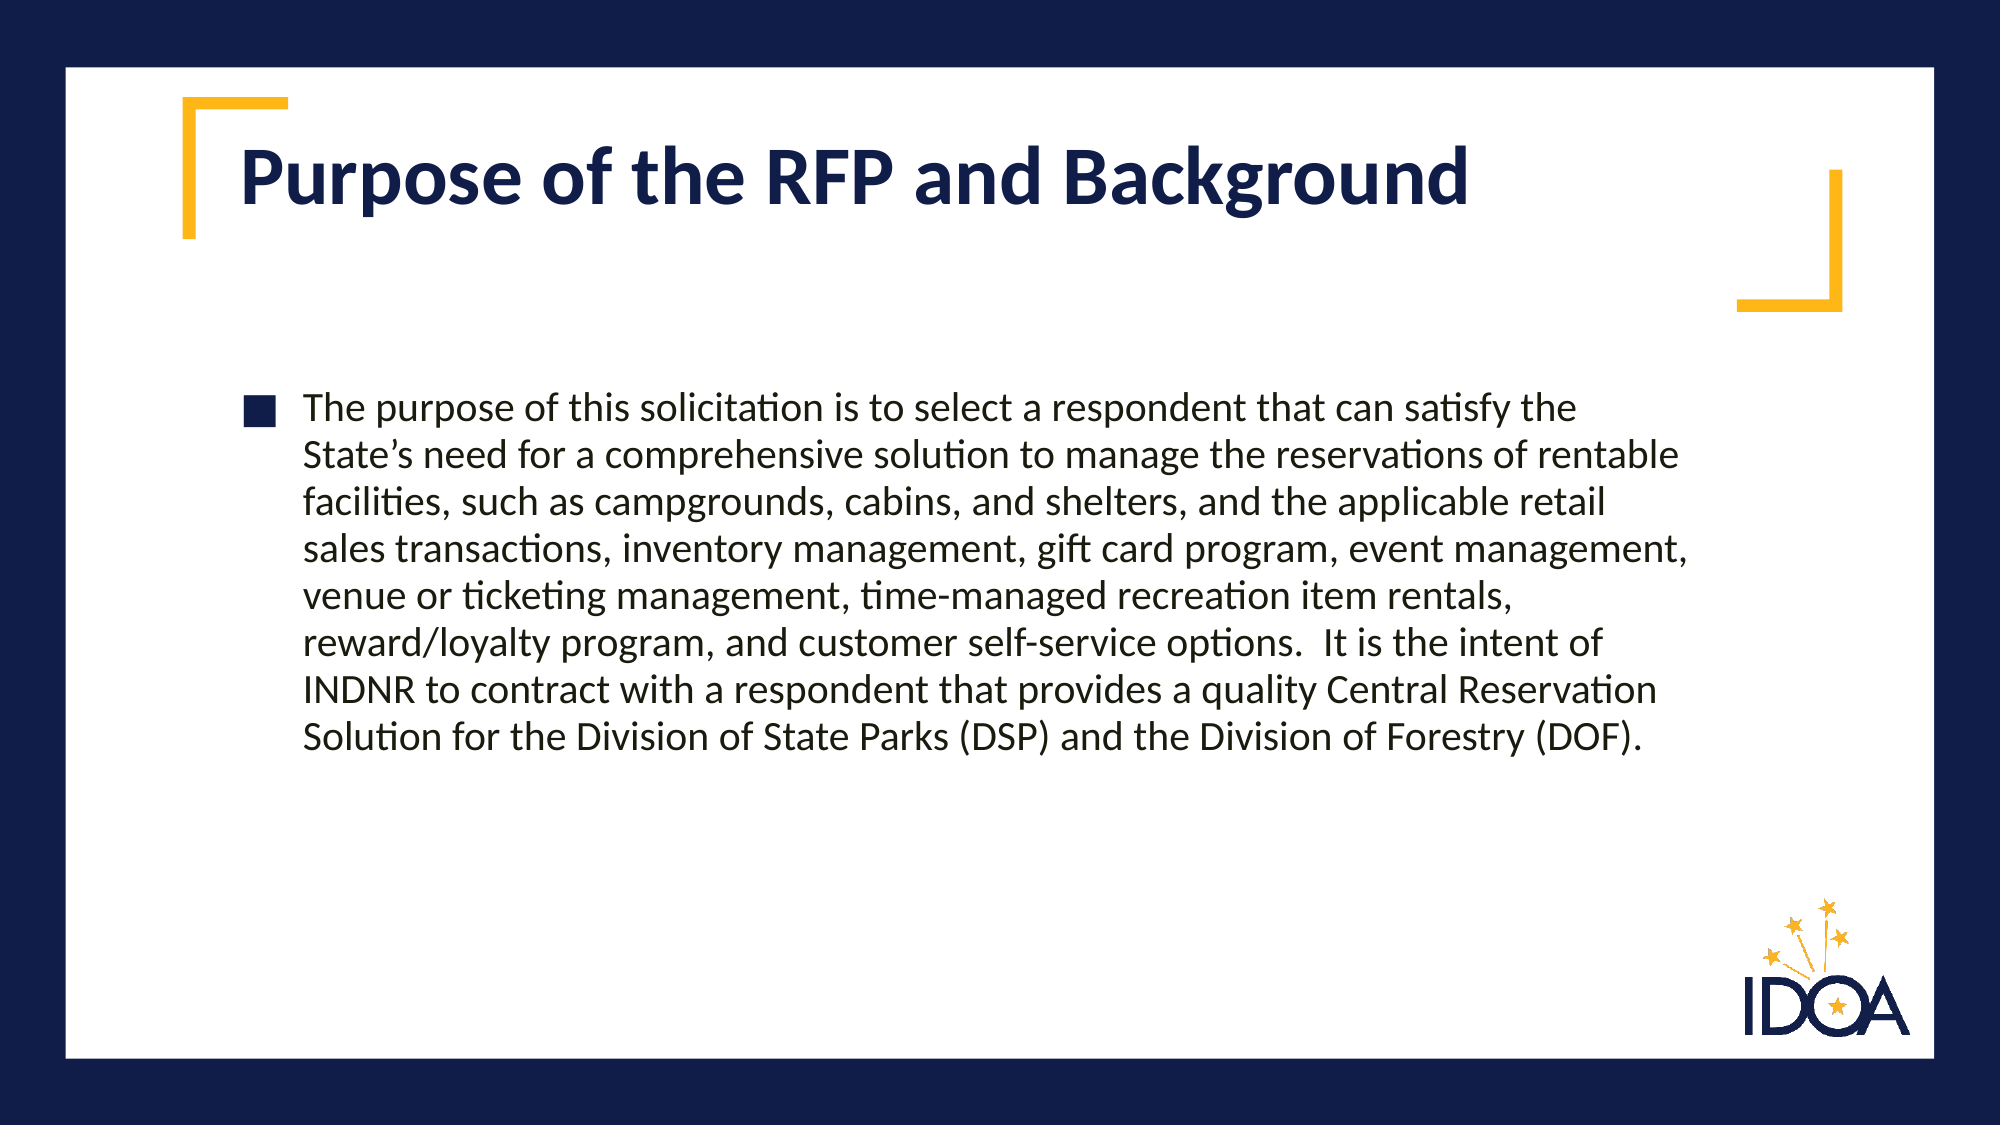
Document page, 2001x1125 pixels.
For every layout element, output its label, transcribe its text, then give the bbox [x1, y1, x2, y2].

picture [1702, 857, 1959, 1114]
list The purpose of this solicitation is to select a respondent that can satisfy the State’s need for a comprehensive solution to manage the reservations of rentable facilities, such as campgrounds, cabins, and shelters, and the applicable retail sales transactions, inventory management, gift card program, event management, venue or ticketing management, time-managed recreation item rentals, reward/loyalty program, and customer self-service options. It is the intent of INDNR to contract with a respondent that provides a quality Central Reservation Solution for the Division of State Parks (DSP) and the Division of Forestry (DOF). [225, 316, 1713, 939]
title Purpose of the RFP and Background [225, 126, 1800, 263]
